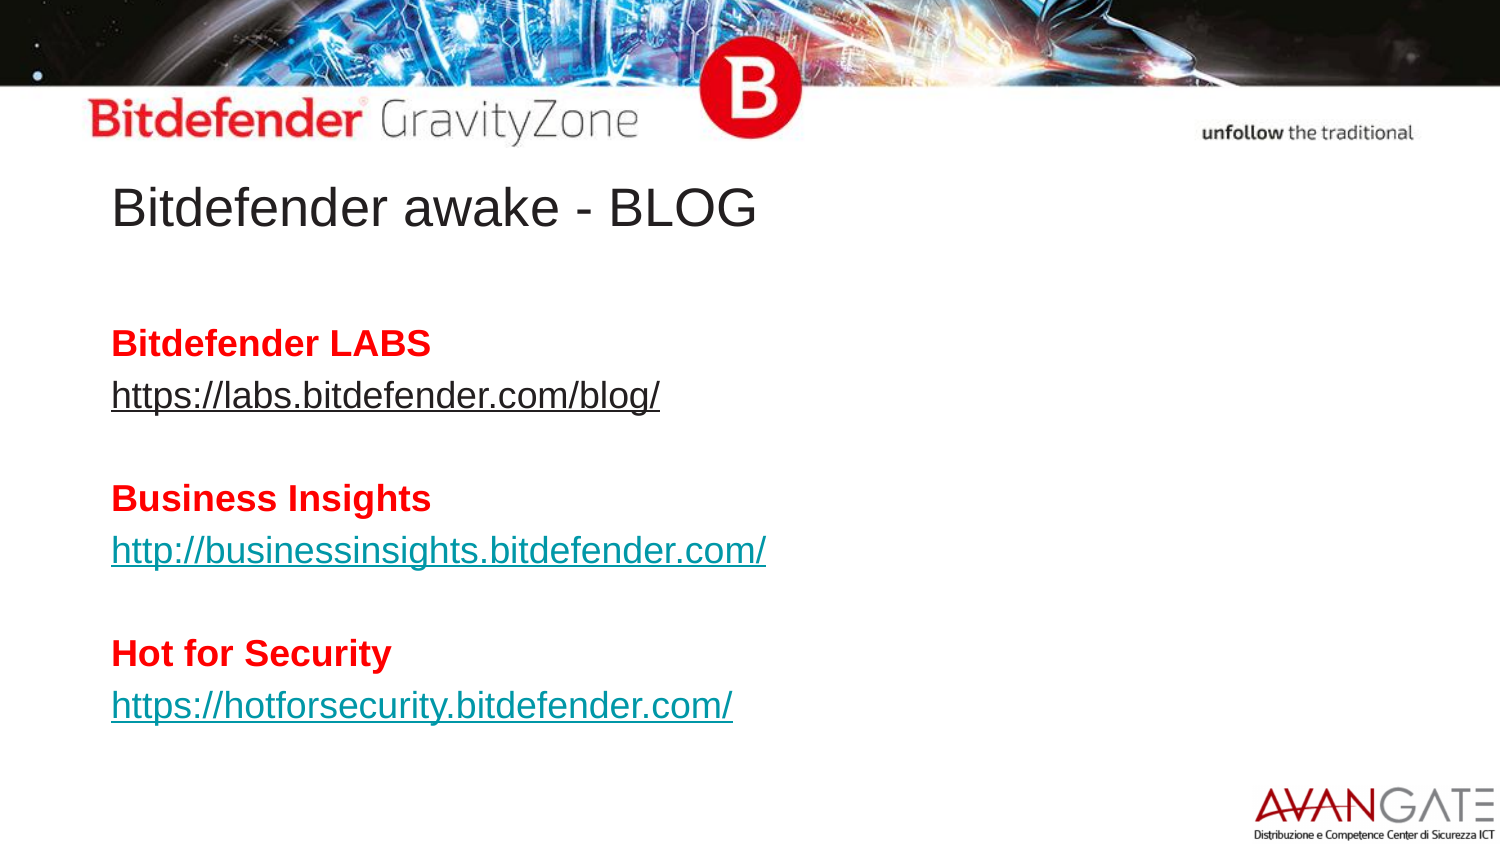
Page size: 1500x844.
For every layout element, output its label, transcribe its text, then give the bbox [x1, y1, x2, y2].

text_box Bitdefender awake - BLOG Bitdefender LABS https://labs.bitdefender.com/blog/ Business Insights http://businessinsights.bitdefender.com/ Hot for Security https://hotforsecurity.bitdefender.com/ [96, 156, 1421, 790]
picture [0, 0, 1500, 149]
picture [1251, 785, 1500, 844]
